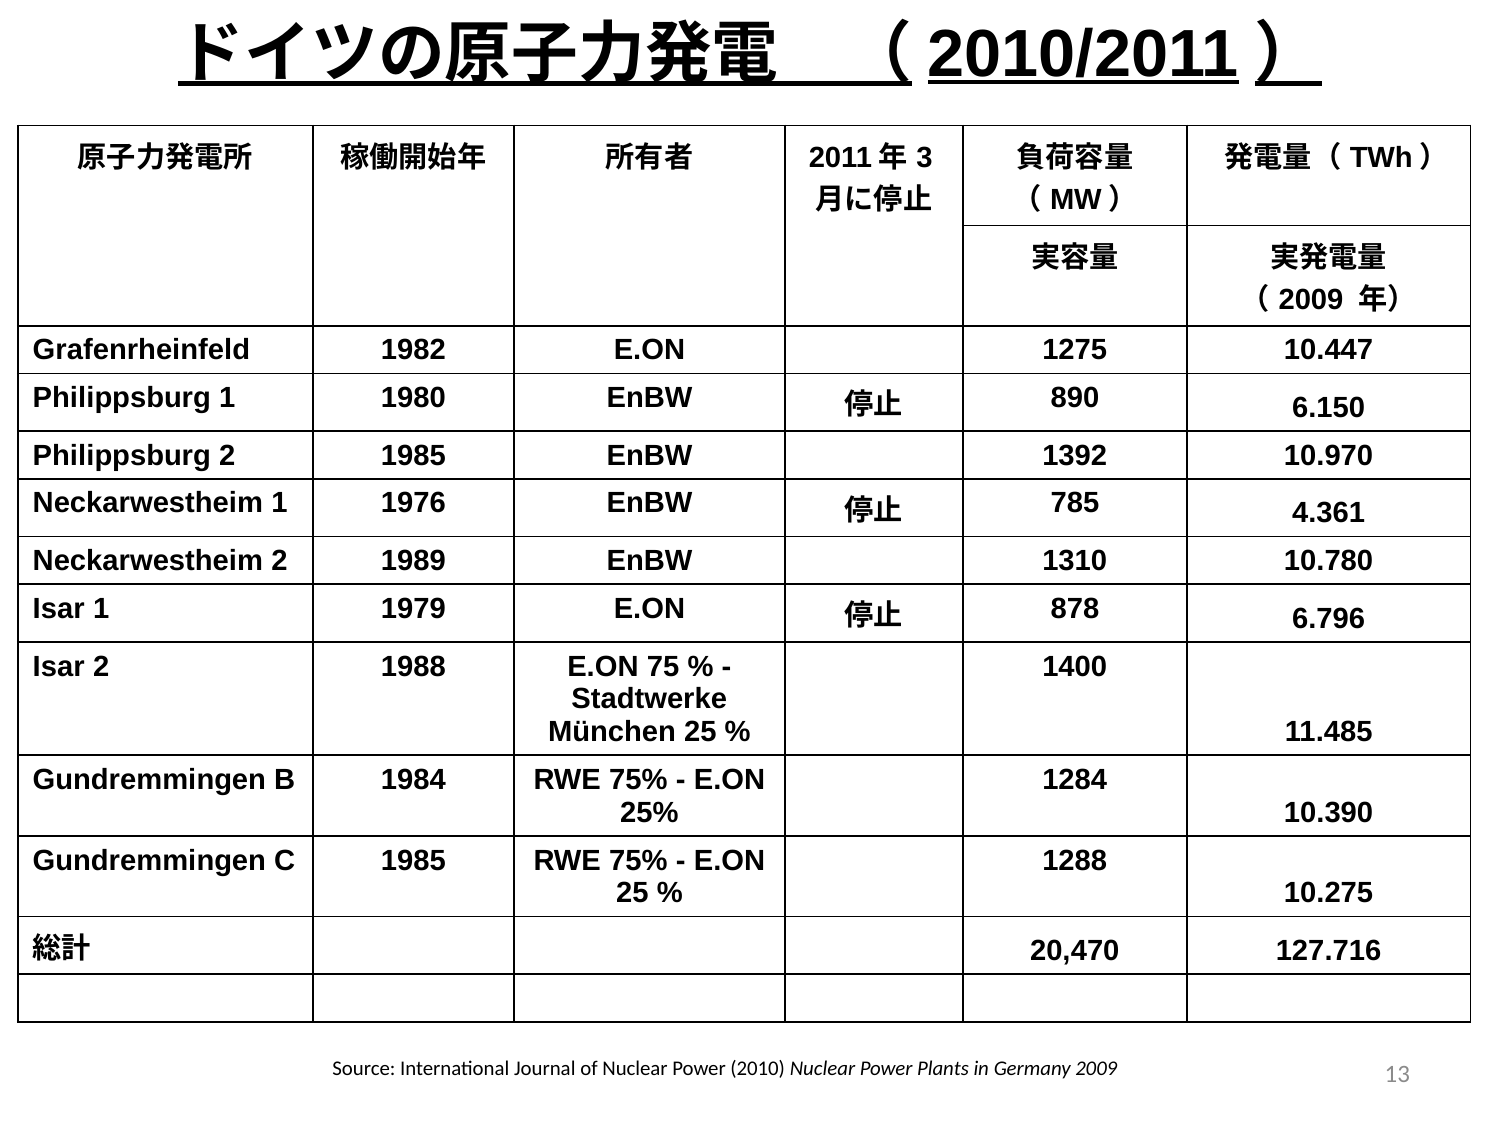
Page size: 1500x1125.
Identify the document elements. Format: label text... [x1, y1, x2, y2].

table_cell 1985 [314, 837, 513, 916]
title ドイツの原子力発電 （2010/2011） [112, 0, 1388, 100]
table_cell 1310 [964, 537, 1186, 583]
table_cell [314, 917, 513, 973]
table_cell 停止 [786, 585, 962, 641]
table_cell 1985 [314, 432, 513, 478]
table_cell 1988 [314, 643, 513, 754]
table_cell 4.361 [1188, 480, 1470, 536]
table_cell 10.275 [1188, 837, 1470, 916]
table_cell [786, 756, 962, 835]
table_cell 停止 [786, 480, 962, 536]
table_cell [786, 643, 962, 754]
table_cell E.ON [515, 585, 784, 641]
table_cell 実発電量 （2009 年） [1188, 226, 1470, 325]
table_cell Neckarwestheim 2 [19, 537, 312, 583]
text_box Source: International Journal of Nuclear Power (2010) Nuclear Power Plants in Germany 2009 [317, 1047, 1074, 1088]
table_header 負荷容量 （MW） [964, 126, 1186, 225]
table_cell 1979 [314, 585, 513, 641]
table_header 所有者 [515, 126, 784, 325]
table_cell 1984 [314, 756, 513, 835]
table_cell [515, 975, 784, 1021]
table_cell [1188, 975, 1470, 1021]
table_cell 785 [964, 480, 1186, 536]
table_cell Gundremmingen B [19, 756, 312, 835]
table_cell [786, 537, 962, 583]
table_cell 20,470 [964, 917, 1186, 973]
table_cell [786, 327, 962, 373]
table_cell Philippsburg 1 [19, 374, 312, 430]
table_cell 878 [964, 585, 1186, 641]
table_cell 890 [964, 374, 1186, 430]
table_cell 1976 [314, 480, 513, 536]
table_cell E.ON [515, 327, 784, 373]
table_cell Philippsburg 2 [19, 432, 312, 478]
slide_number 13 [1074, 1042, 1425, 1103]
table_cell 10.780 [1188, 537, 1470, 583]
table_header 稼働開始年 [314, 126, 513, 325]
table_cell 1288 [964, 837, 1186, 916]
table_cell 1980 [314, 374, 513, 430]
table_cell 1284 [964, 756, 1186, 835]
table_cell Isar 2 [19, 643, 312, 754]
table_cell [786, 975, 962, 1021]
table_cell 1989 [314, 537, 513, 583]
table_cell RWE 75% - E.ON 25% [515, 756, 784, 835]
table_header 発電量（TWh） [1188, 126, 1470, 225]
table_cell 総計 [19, 917, 312, 973]
table_cell 1392 [964, 432, 1186, 478]
table_cell EnBW [515, 374, 784, 430]
table_header 2011年3月に停止 [786, 126, 962, 325]
table_cell 10.390 [1188, 756, 1470, 835]
table_cell 1982 [314, 327, 513, 373]
table_cell 127.716 [1188, 917, 1470, 973]
table_cell 1400 [964, 643, 1186, 754]
table_cell [786, 837, 962, 916]
table_cell EnBW [515, 537, 784, 583]
table_cell Grafenrheinfeld [19, 327, 312, 373]
table_cell [786, 917, 962, 973]
table_cell [19, 975, 312, 1021]
table_cell 10.447 [1188, 327, 1470, 373]
table_cell 1275 [964, 327, 1186, 373]
table_cell Isar 1 [19, 585, 312, 641]
table_cell RWE 75% - E.ON 25 % [515, 837, 784, 916]
table_cell 11.485 [1188, 643, 1470, 754]
table_cell [786, 432, 962, 478]
table_cell Neckarwestheim 1 [19, 480, 312, 536]
table_cell EnBW [515, 480, 784, 536]
table_cell EnBW [515, 432, 784, 478]
table_cell 10.970 [1188, 432, 1470, 478]
table_cell [515, 917, 784, 973]
table_cell 6.150 [1188, 374, 1470, 430]
table_cell [964, 975, 1186, 1021]
table_header 原子力発電所 [19, 126, 312, 325]
table_cell 停止 [786, 374, 962, 430]
table_cell 6.796 [1188, 585, 1470, 641]
table_cell [314, 975, 513, 1021]
table_cell Gundremmingen C [19, 837, 312, 916]
table_cell E.ON 75 % - Stadtwerke München 25 % [515, 643, 784, 754]
table_cell 実容量 [964, 226, 1186, 325]
